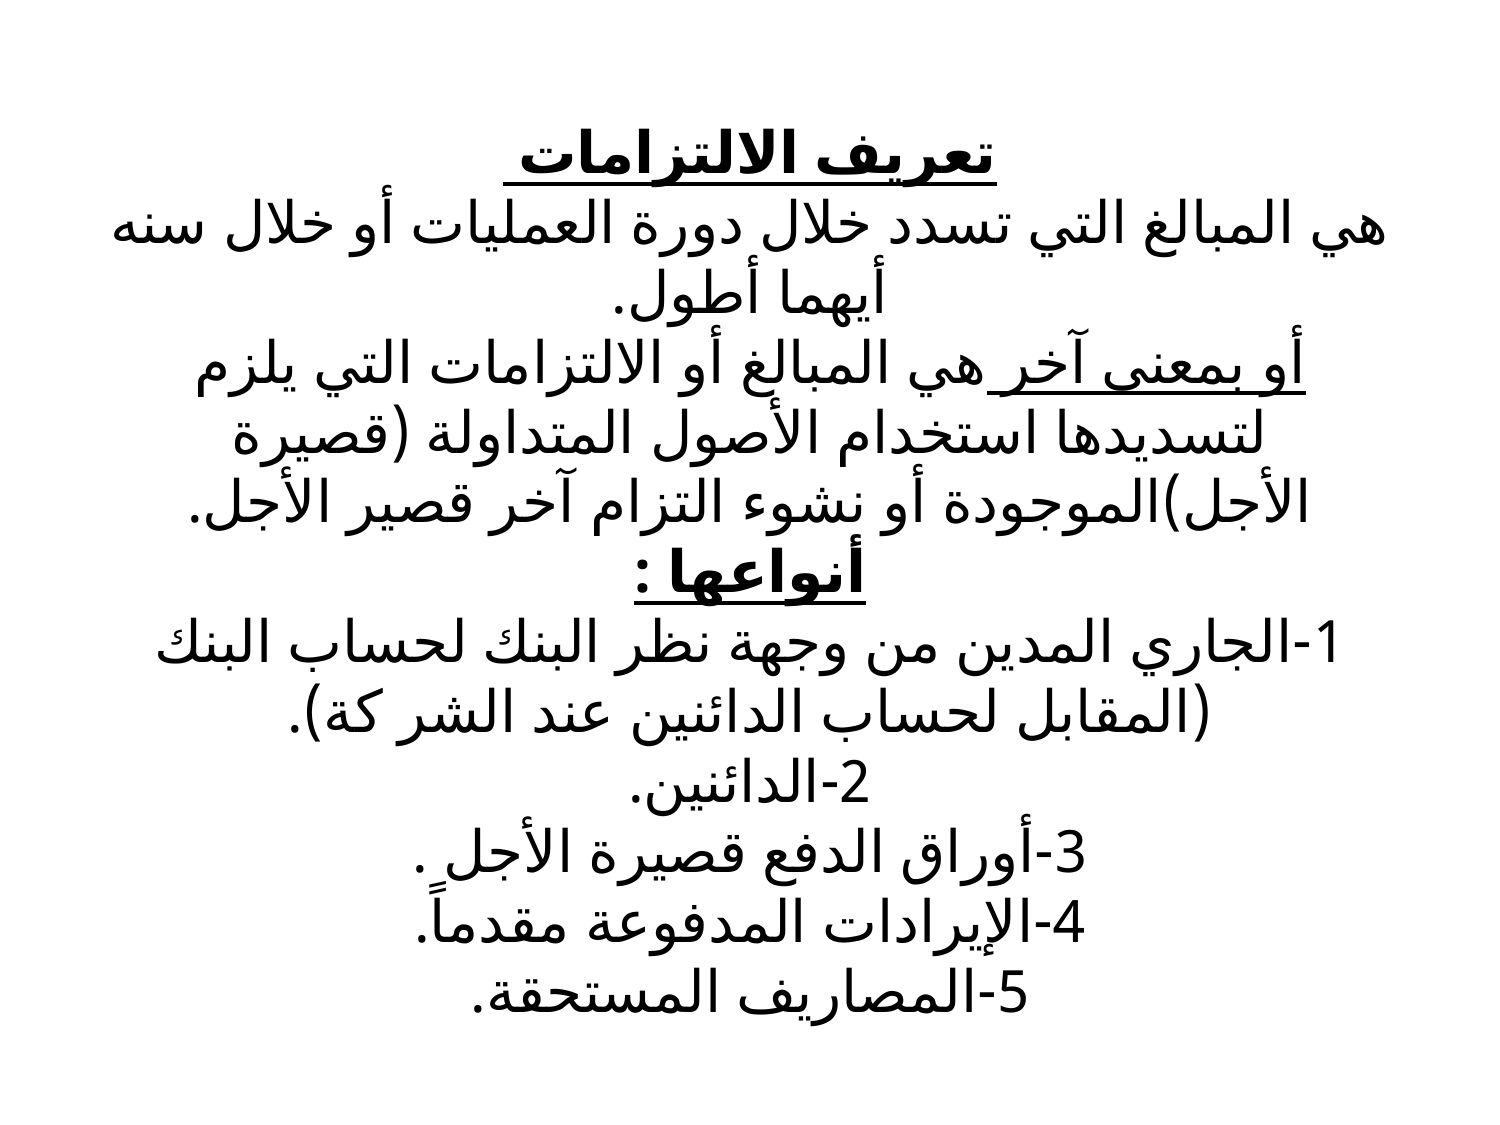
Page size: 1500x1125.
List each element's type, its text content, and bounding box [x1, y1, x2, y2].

title تعريف الالتزامات هي المبالغ التي تسدد خلال دورة العمليات أو خلال سنه أيهما أطول. أو بمعنى آخر هي المبالغ أو الالتزامات التي يلزم لتسديدها استخدام الأصول المتداولة (قصيرة الأجل)الموجودة أو نشوء التزام آخر قصير الأجل. أنواعها : 1-الجاري المدين من وجهة نظر البنك لحساب البنك (المقابل لحساب الدائنين عند الشر كة). 2-الدائنين. 3-أوراق الدفع قصيرة الأجل . 4-الإيرادات المدفوعة مقدماً. 5-المصاريف المستحقة. [75, 45, 1425, 1094]
